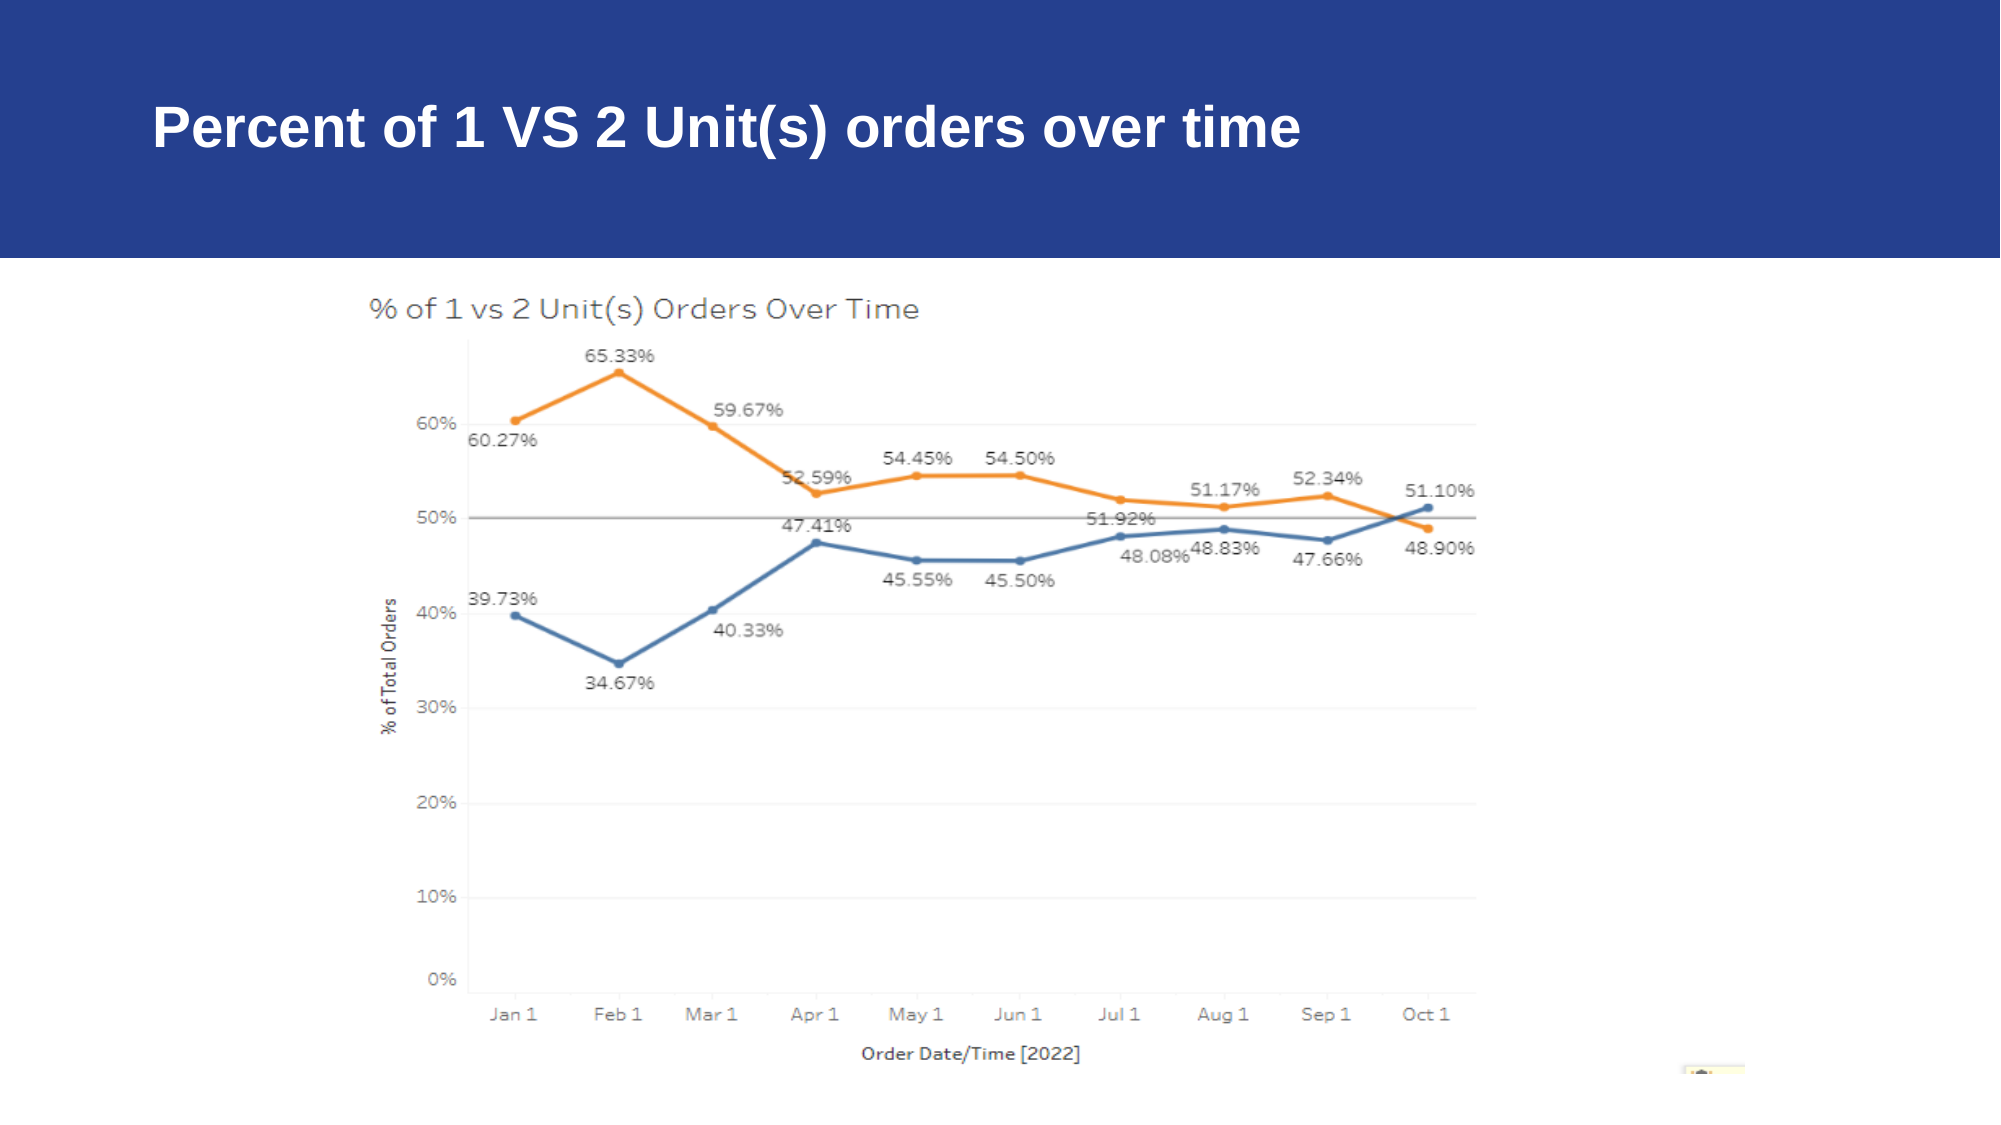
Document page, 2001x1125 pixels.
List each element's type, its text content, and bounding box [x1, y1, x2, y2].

title Percent of 1 VS 2 Unit(s) orders over time [137, 20, 1863, 238]
picture [357, 285, 1745, 1074]
